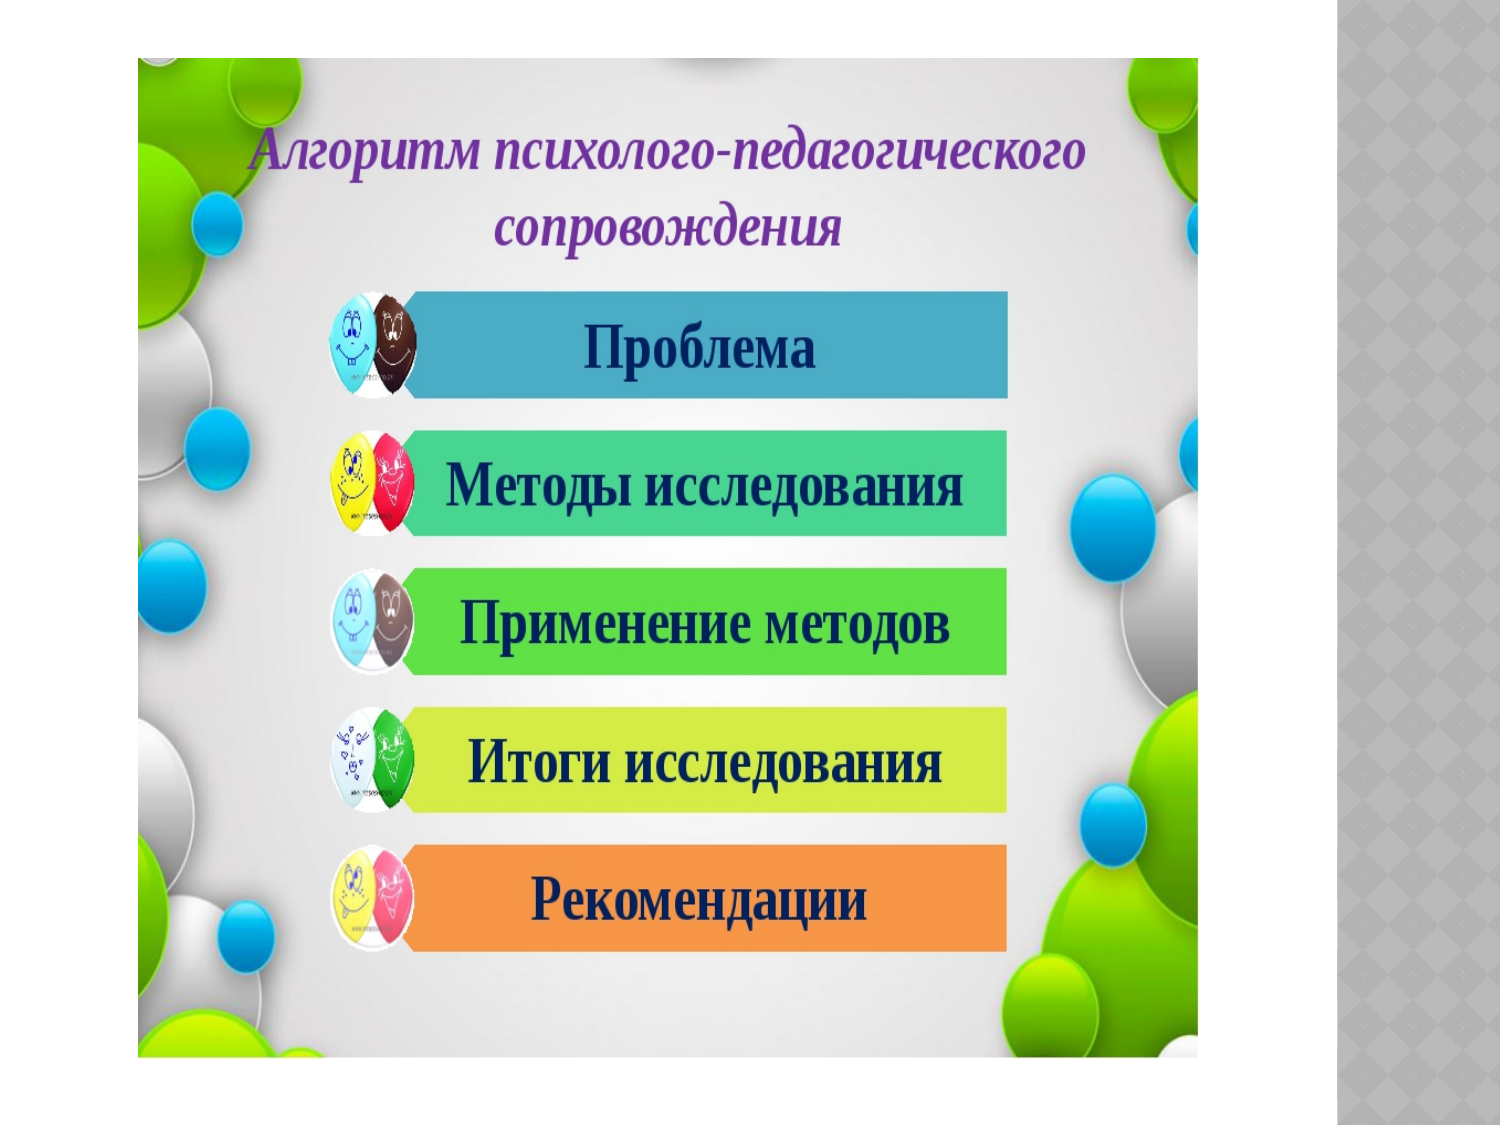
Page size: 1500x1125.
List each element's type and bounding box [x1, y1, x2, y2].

list [138, 58, 1200, 1060]
